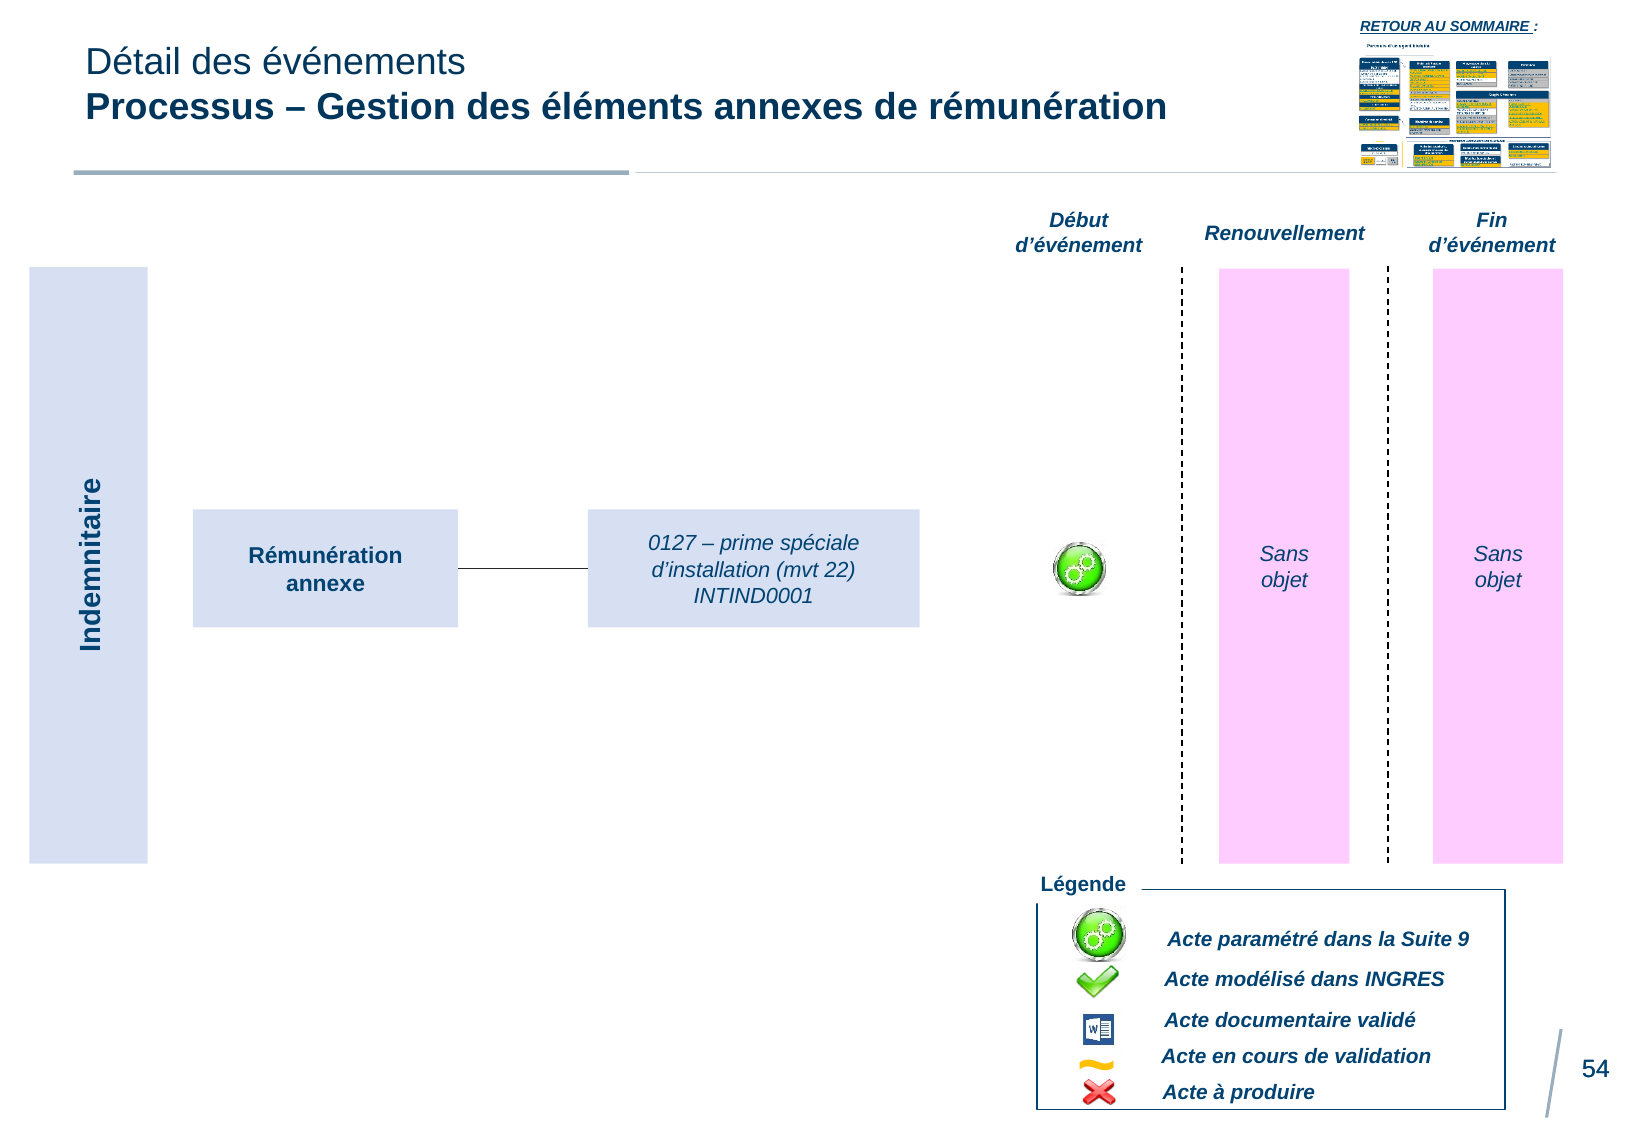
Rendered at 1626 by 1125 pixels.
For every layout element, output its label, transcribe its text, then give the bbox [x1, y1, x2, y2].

picture [1067, 906, 1128, 1059]
picture [1359, 40, 1553, 168]
picture [1053, 540, 1106, 596]
picture [1082, 1079, 1116, 1105]
slide_number 54 [1516, 1044, 1625, 1121]
